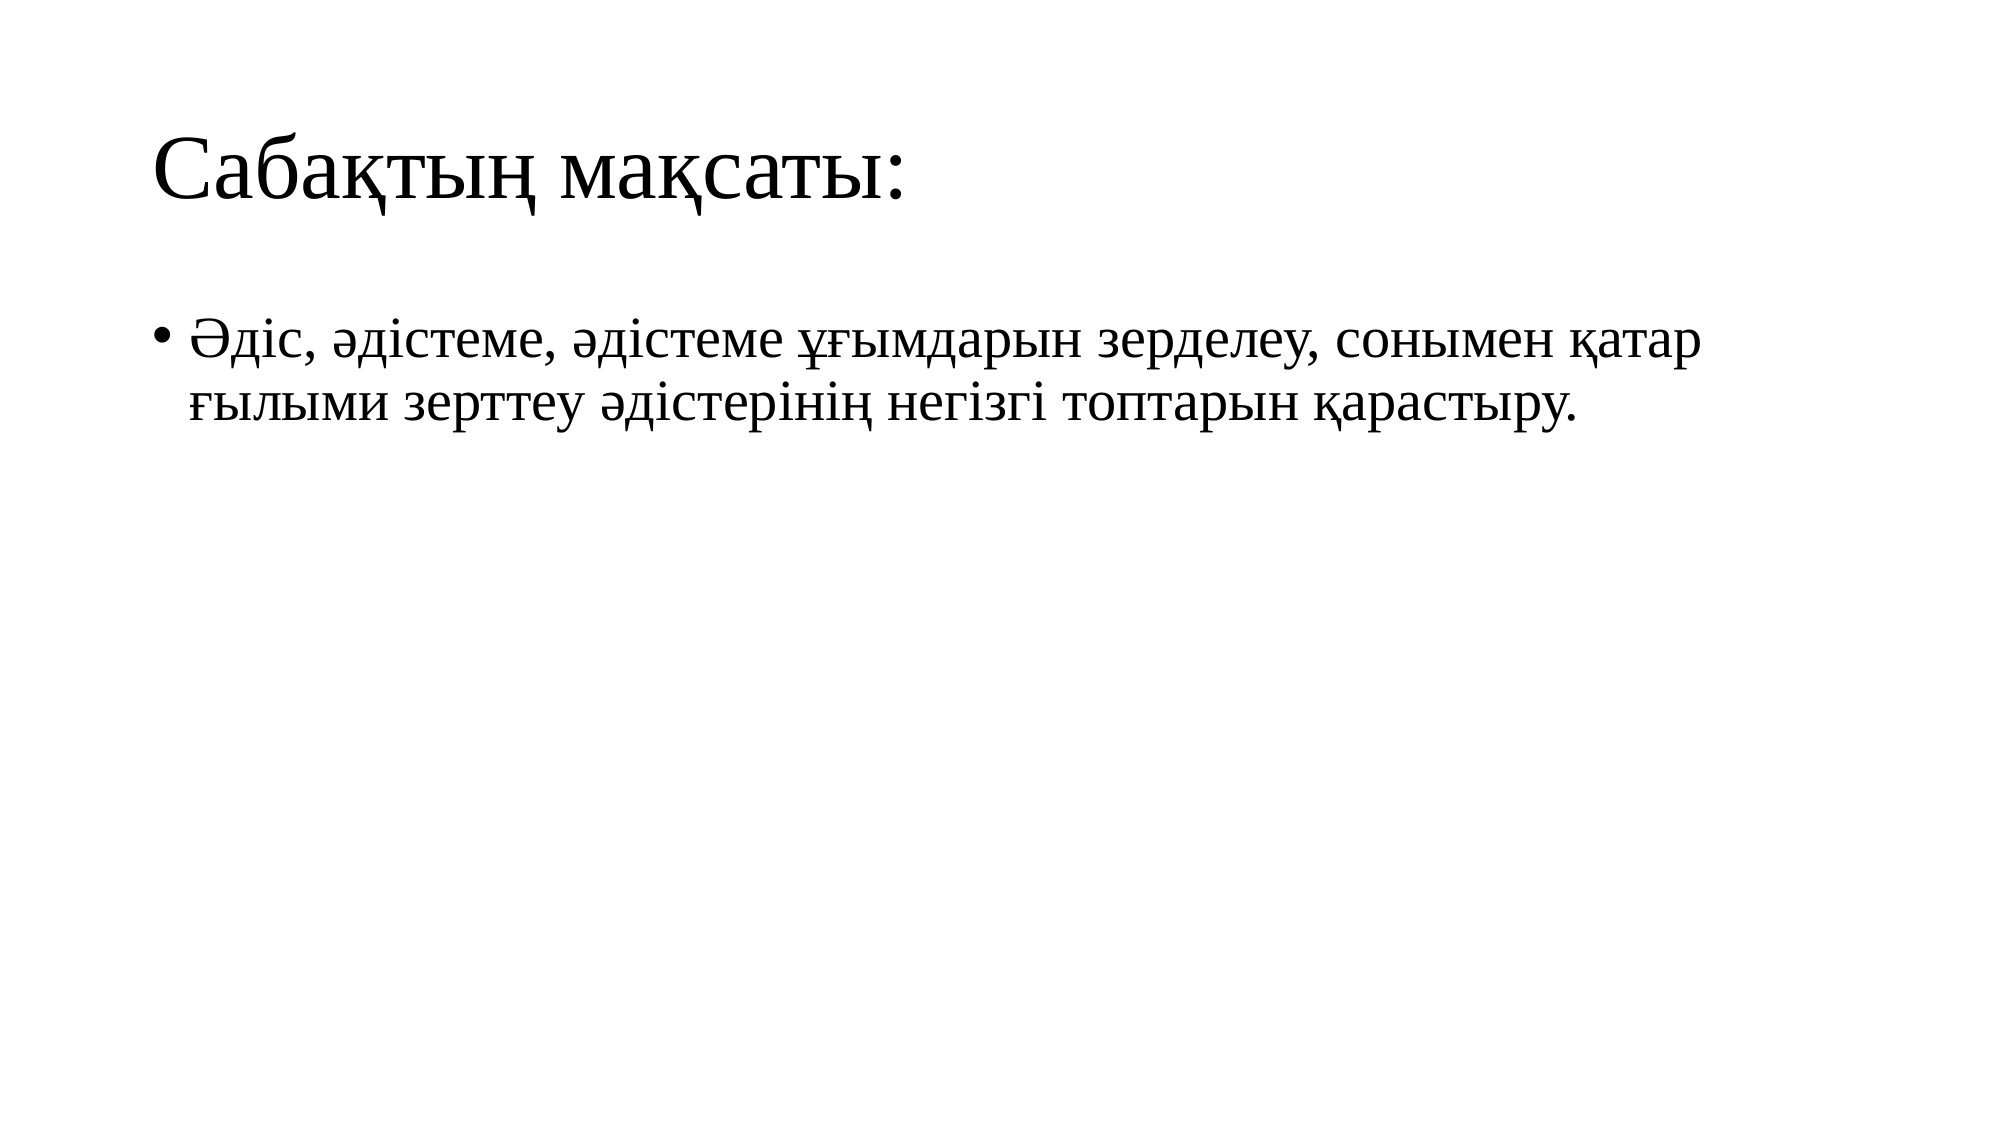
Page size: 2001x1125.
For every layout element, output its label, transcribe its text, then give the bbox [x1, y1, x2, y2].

list Әдіс, әдістеме, әдістеме ұғымдарын зерделеу, сонымен қатар ғылыми зерттеу әдістерінің негізгі топтарын қарастыру. [137, 299, 1863, 1014]
title Сабақтың мақсаты: [137, 59, 1863, 278]
